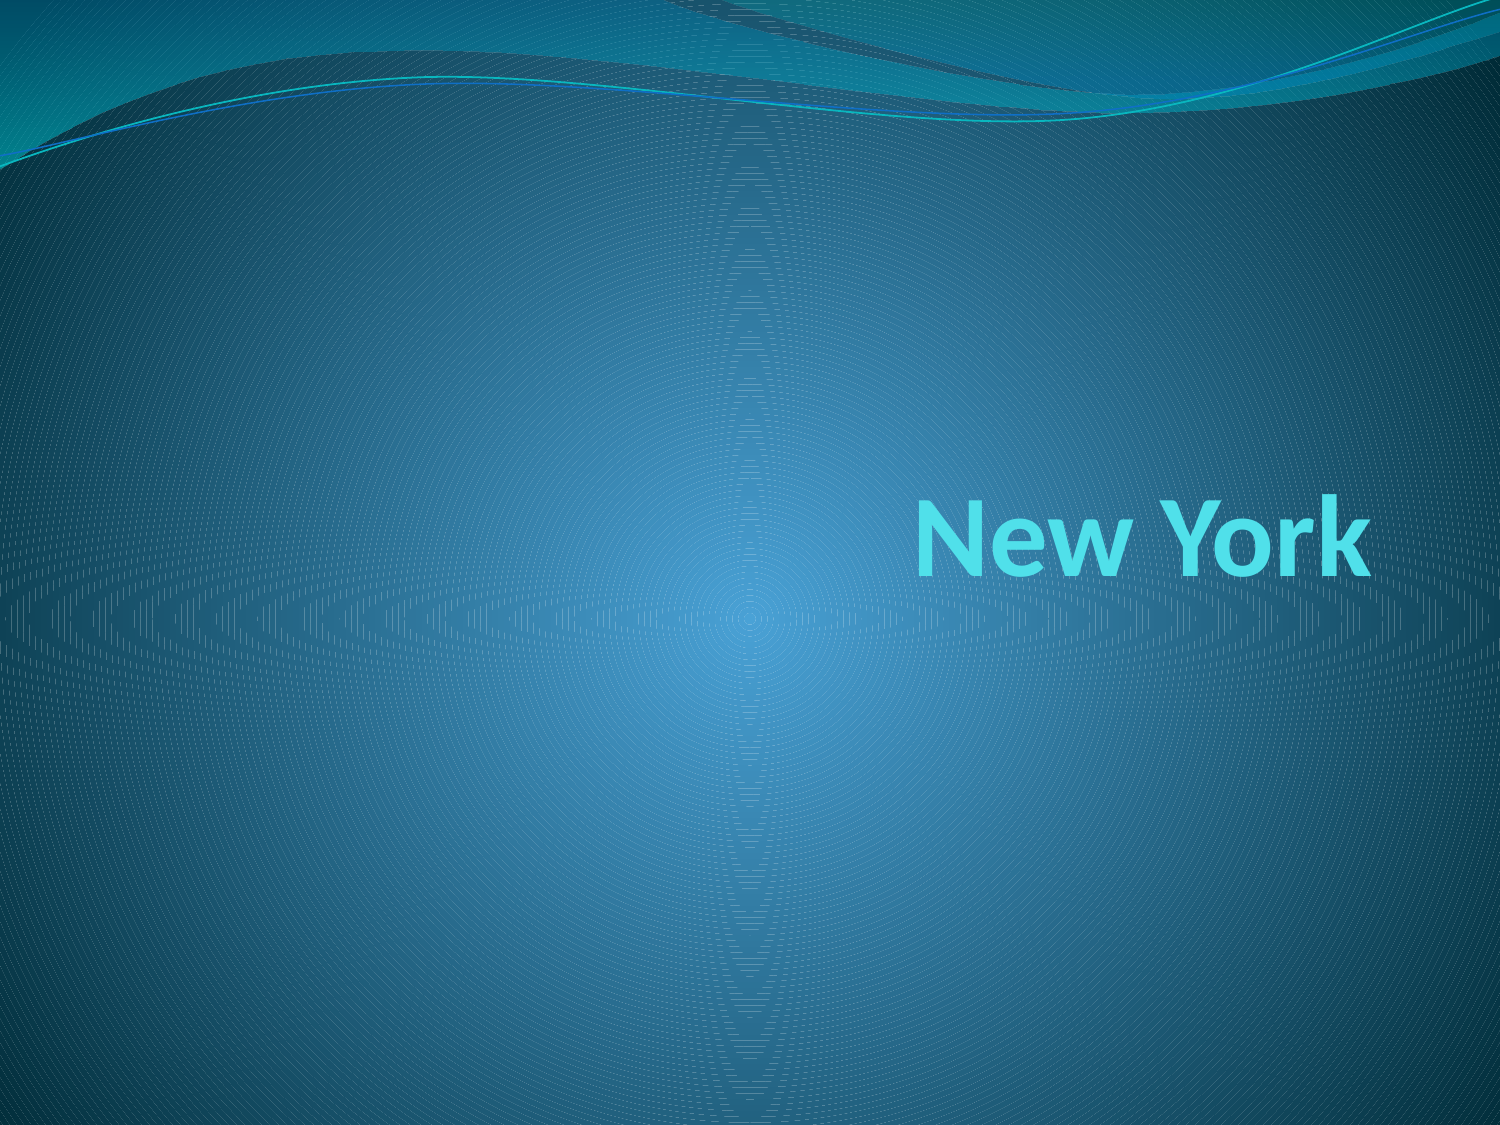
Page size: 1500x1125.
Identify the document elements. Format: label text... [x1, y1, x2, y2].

title New York [87, 299, 1376, 600]
